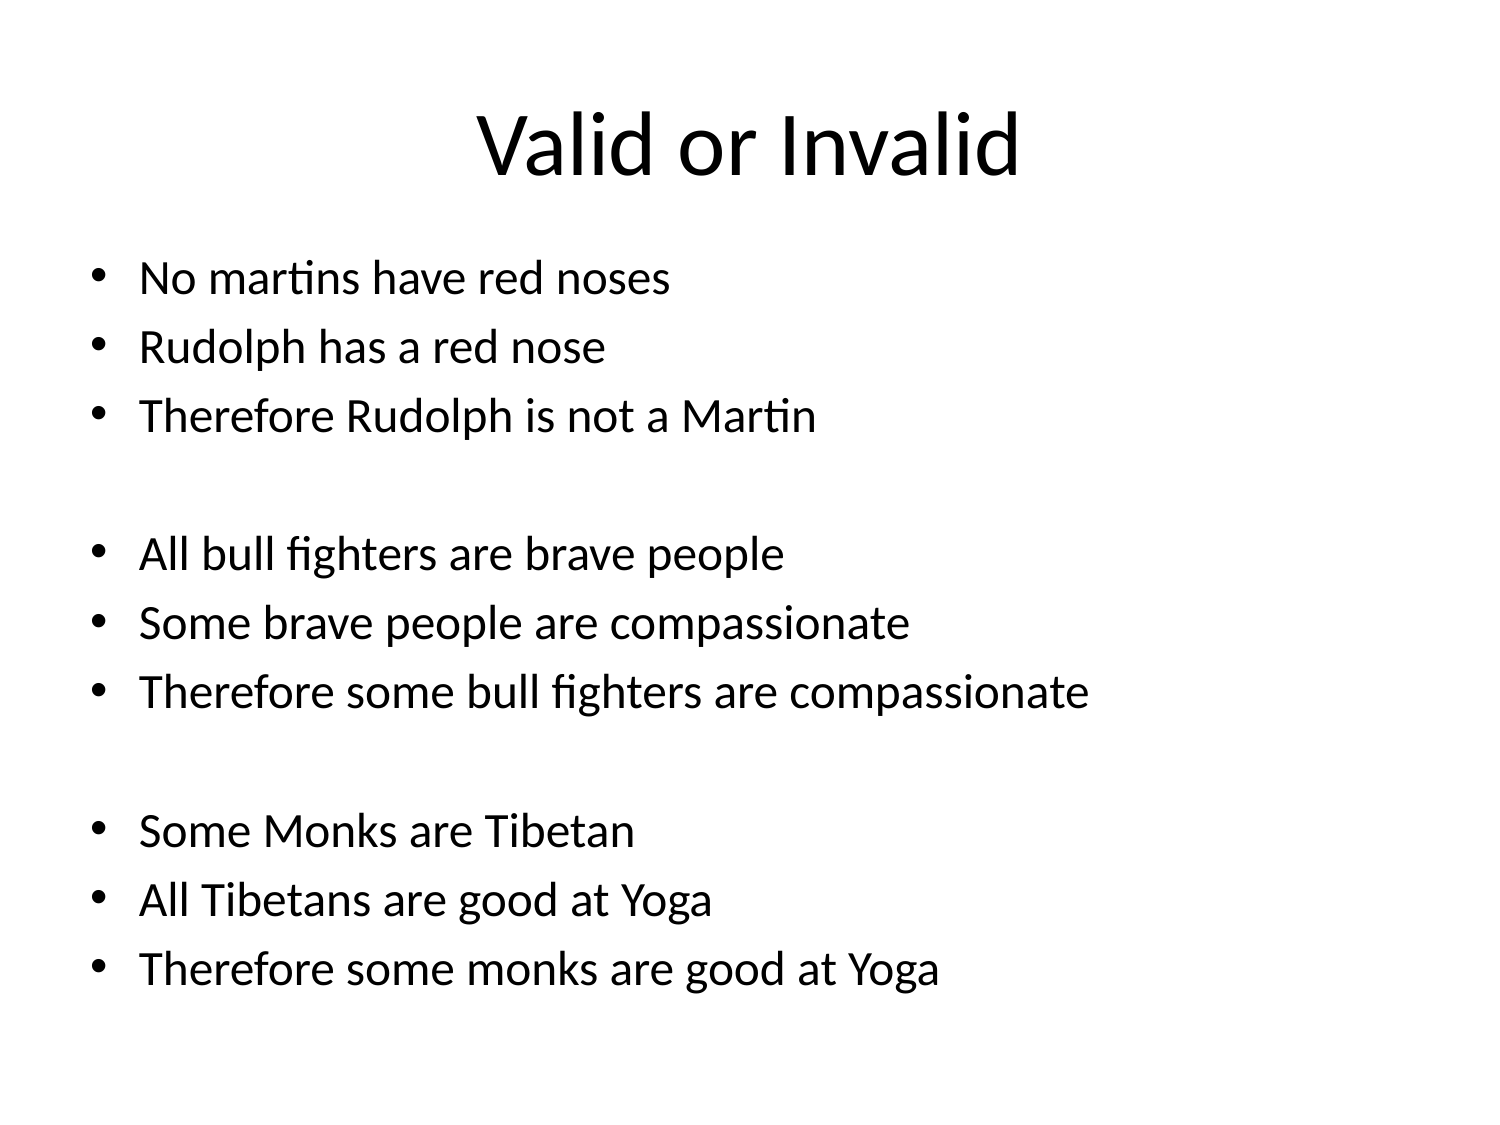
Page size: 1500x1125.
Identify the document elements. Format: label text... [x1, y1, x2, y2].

title Valid or Invalid [75, 45, 1425, 233]
list No martins have red noses Rudolph has a red nose Therefore Rudolph is not a Martin All bull fighters are brave people Some brave people are compassionate Therefore some bull fighters are compassionate Some Monks are Tibetan All Tibetans are good at Yoga Therefore some monks are good at Yoga [75, 237, 1425, 1005]
